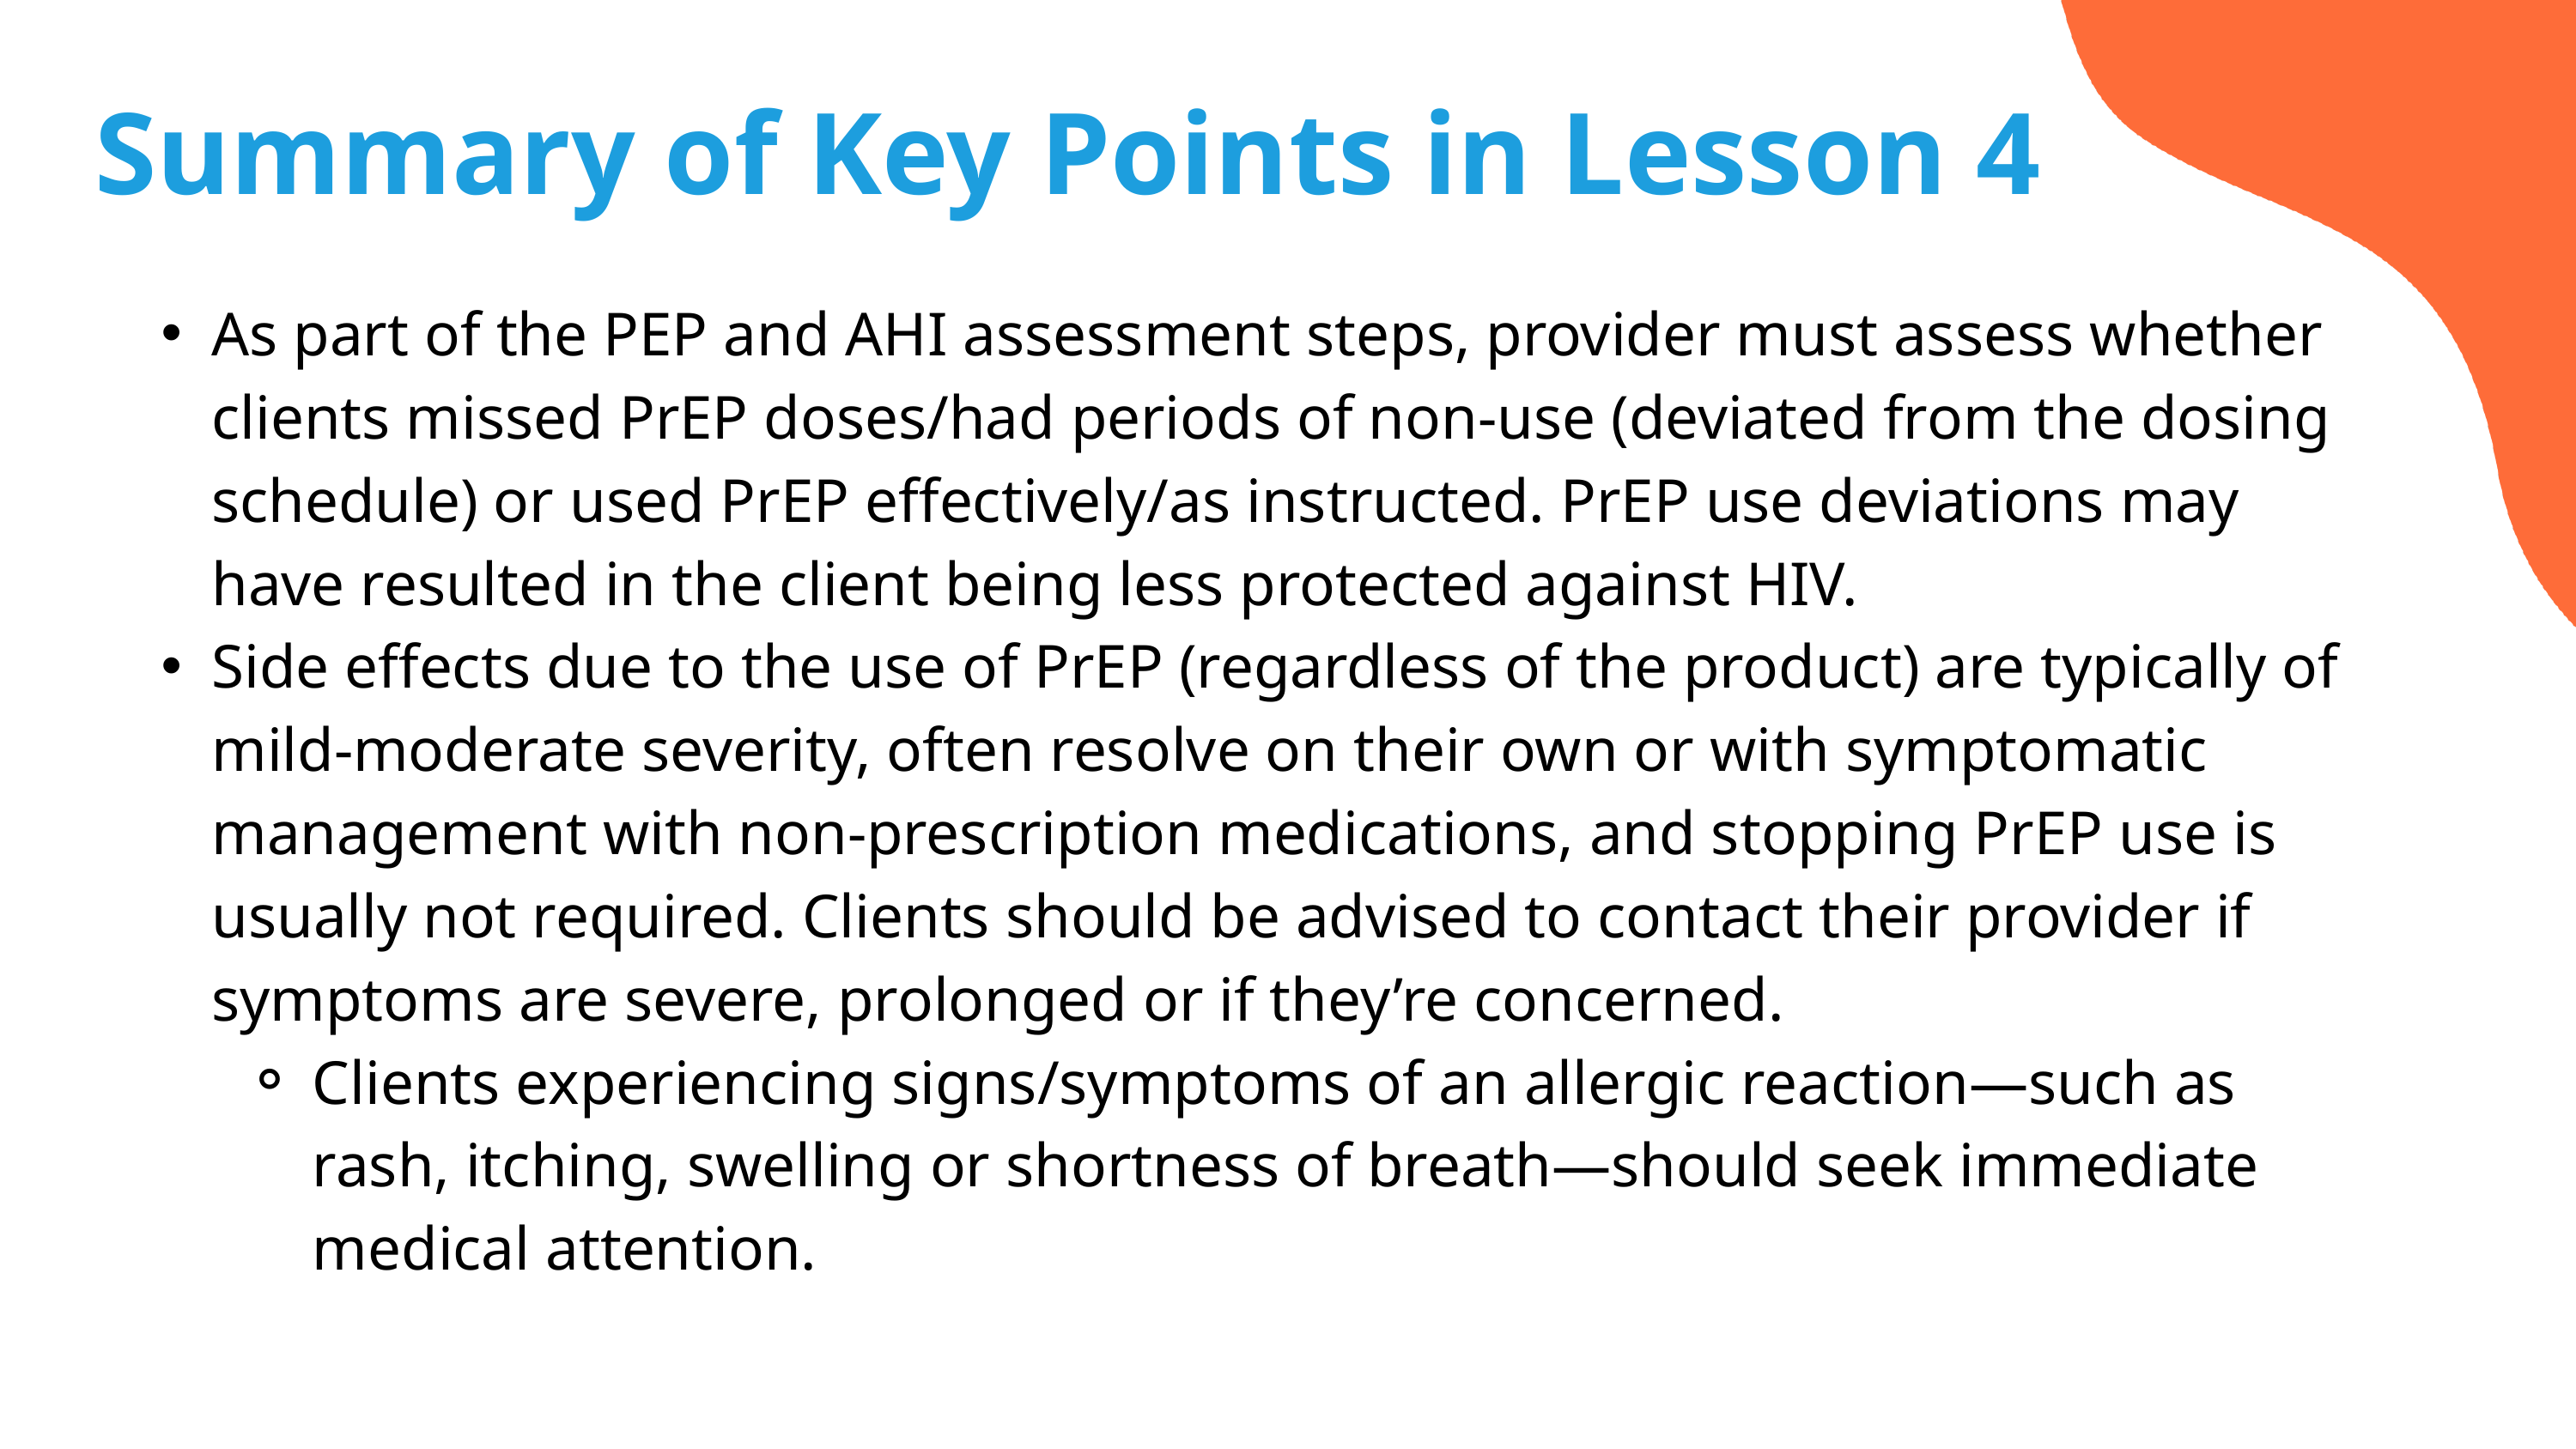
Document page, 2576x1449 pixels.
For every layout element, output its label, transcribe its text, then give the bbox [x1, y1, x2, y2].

text_box [1866, 0, 2576, 727]
text_box As part of the PEP and AHI assessment steps, provider must assess whether clients missed PrEP doses/had periods of non-use (deviated from the dosing schedule) or used PrEP effectively/as instructed. PrEP use deviations may have resulted in the client being less protected against HIV. Side effects due to the use of PrEP (regardless of the product) are typically of mild-moderate severity, often resolve on their own or with symptomatic management with non-prescription medications, and stopping PrEP use is usually not required. Clients should be advised to contact their provider if symptoms are severe, prolonged or if they’re concerned. Clients experiencing signs/symptoms of an allergic reaction—such as rash, itching, swelling or shortness of breath—should seek immediate medical attention. [110, 284, 2342, 1282]
text_box Summary of Key Points in Lesson 4 [94, 58, 2278, 217]
